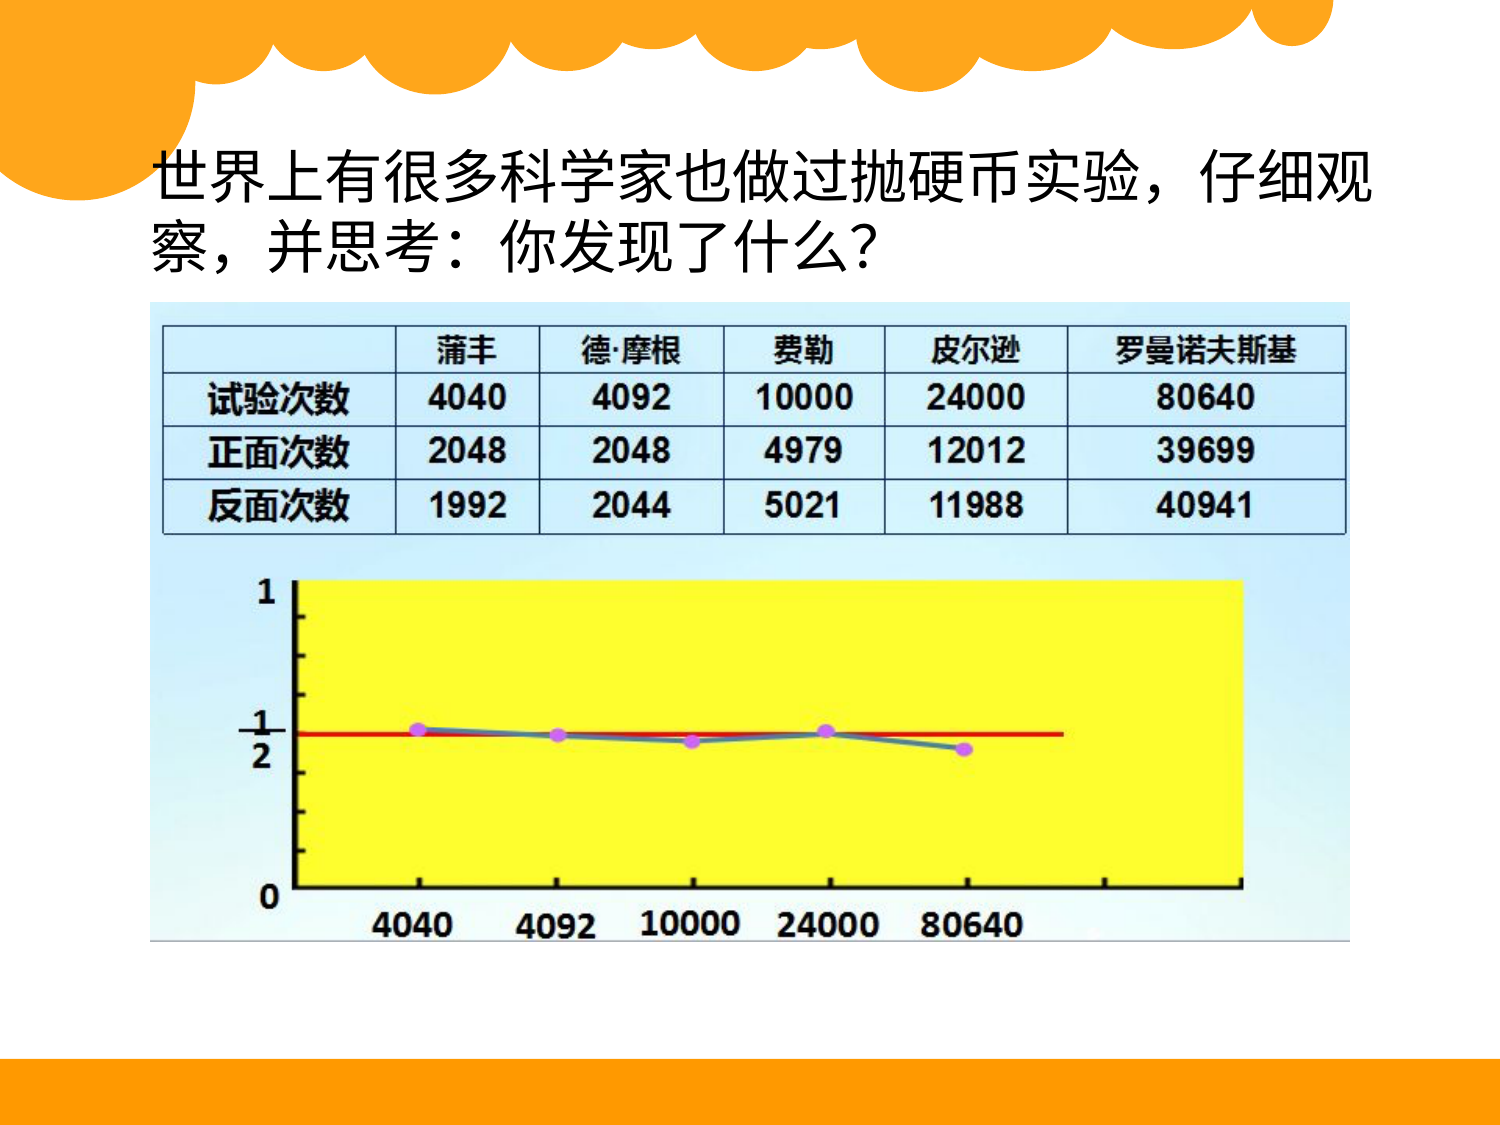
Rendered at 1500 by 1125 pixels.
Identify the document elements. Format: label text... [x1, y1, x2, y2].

picture [149, 302, 1351, 942]
list 世界上有很多科学家也做过抛硬币实验，仔细观察，并思考：你发现了什么？ [135, 125, 1411, 288]
